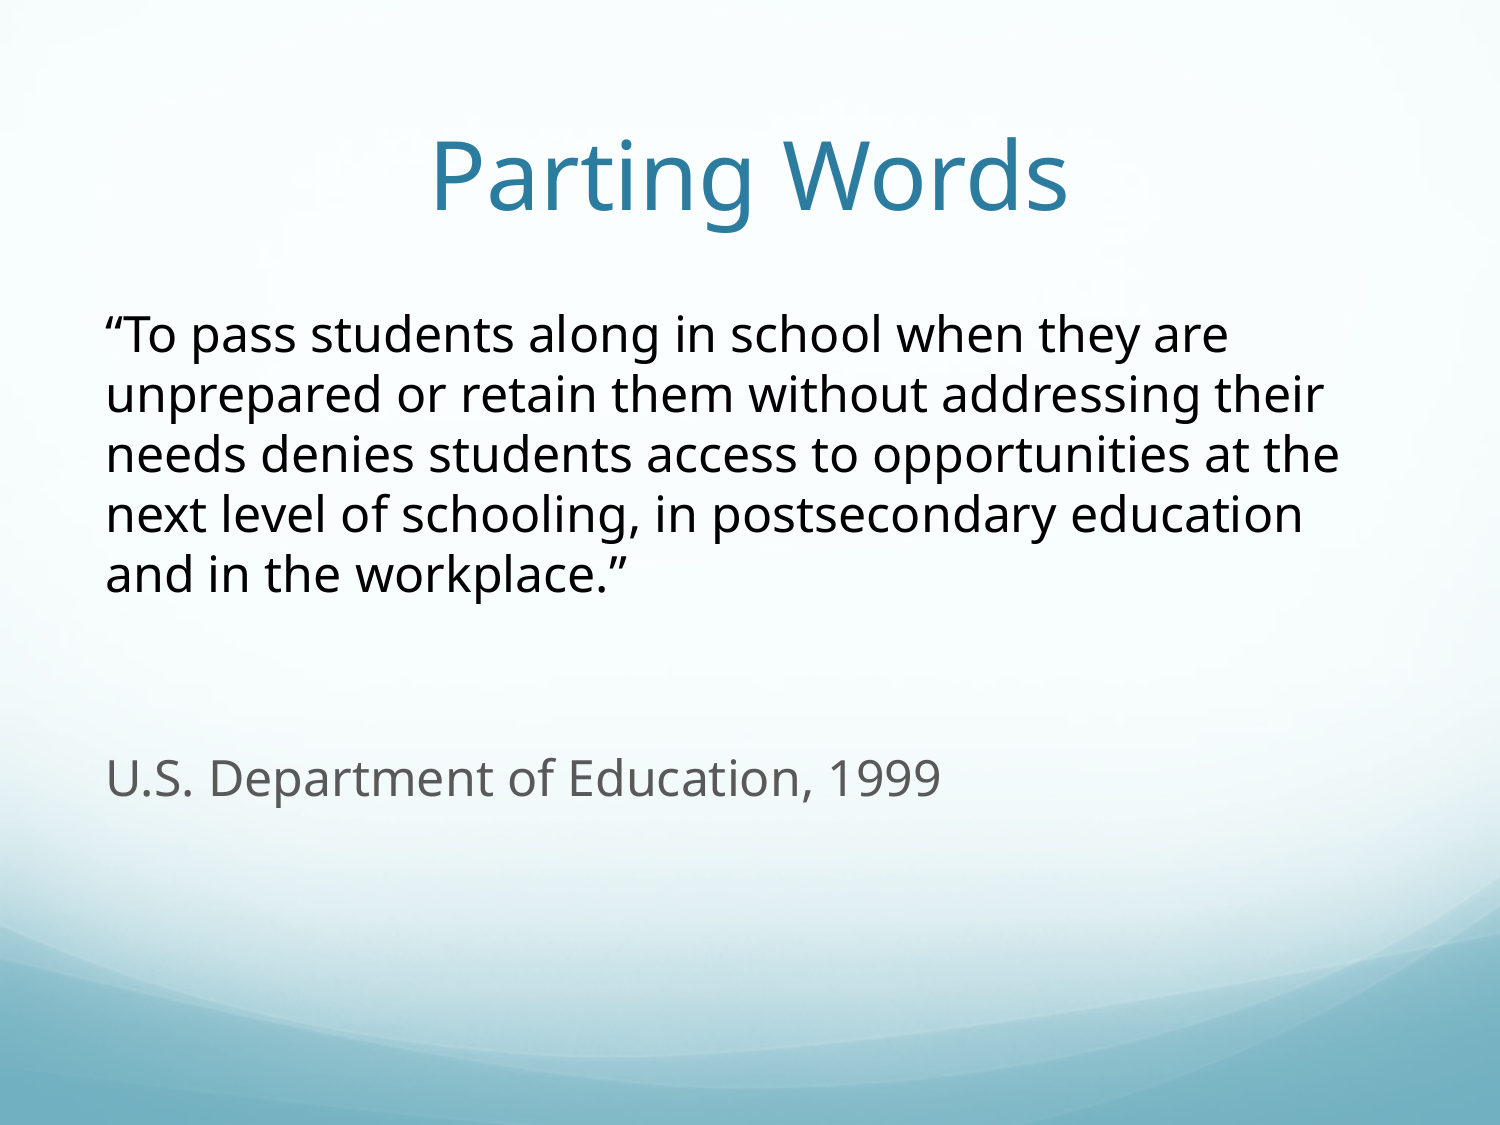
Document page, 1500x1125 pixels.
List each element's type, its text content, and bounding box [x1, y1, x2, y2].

list “To pass students along in school when they are unprepared or retain them without addressing their needs denies students access to opportunities at the next level of schooling, in postsecondary education and in the workplace.” U.S. Department of Education, 1999 [90, 295, 1410, 1008]
title Parting Words [90, 17, 1410, 237]
